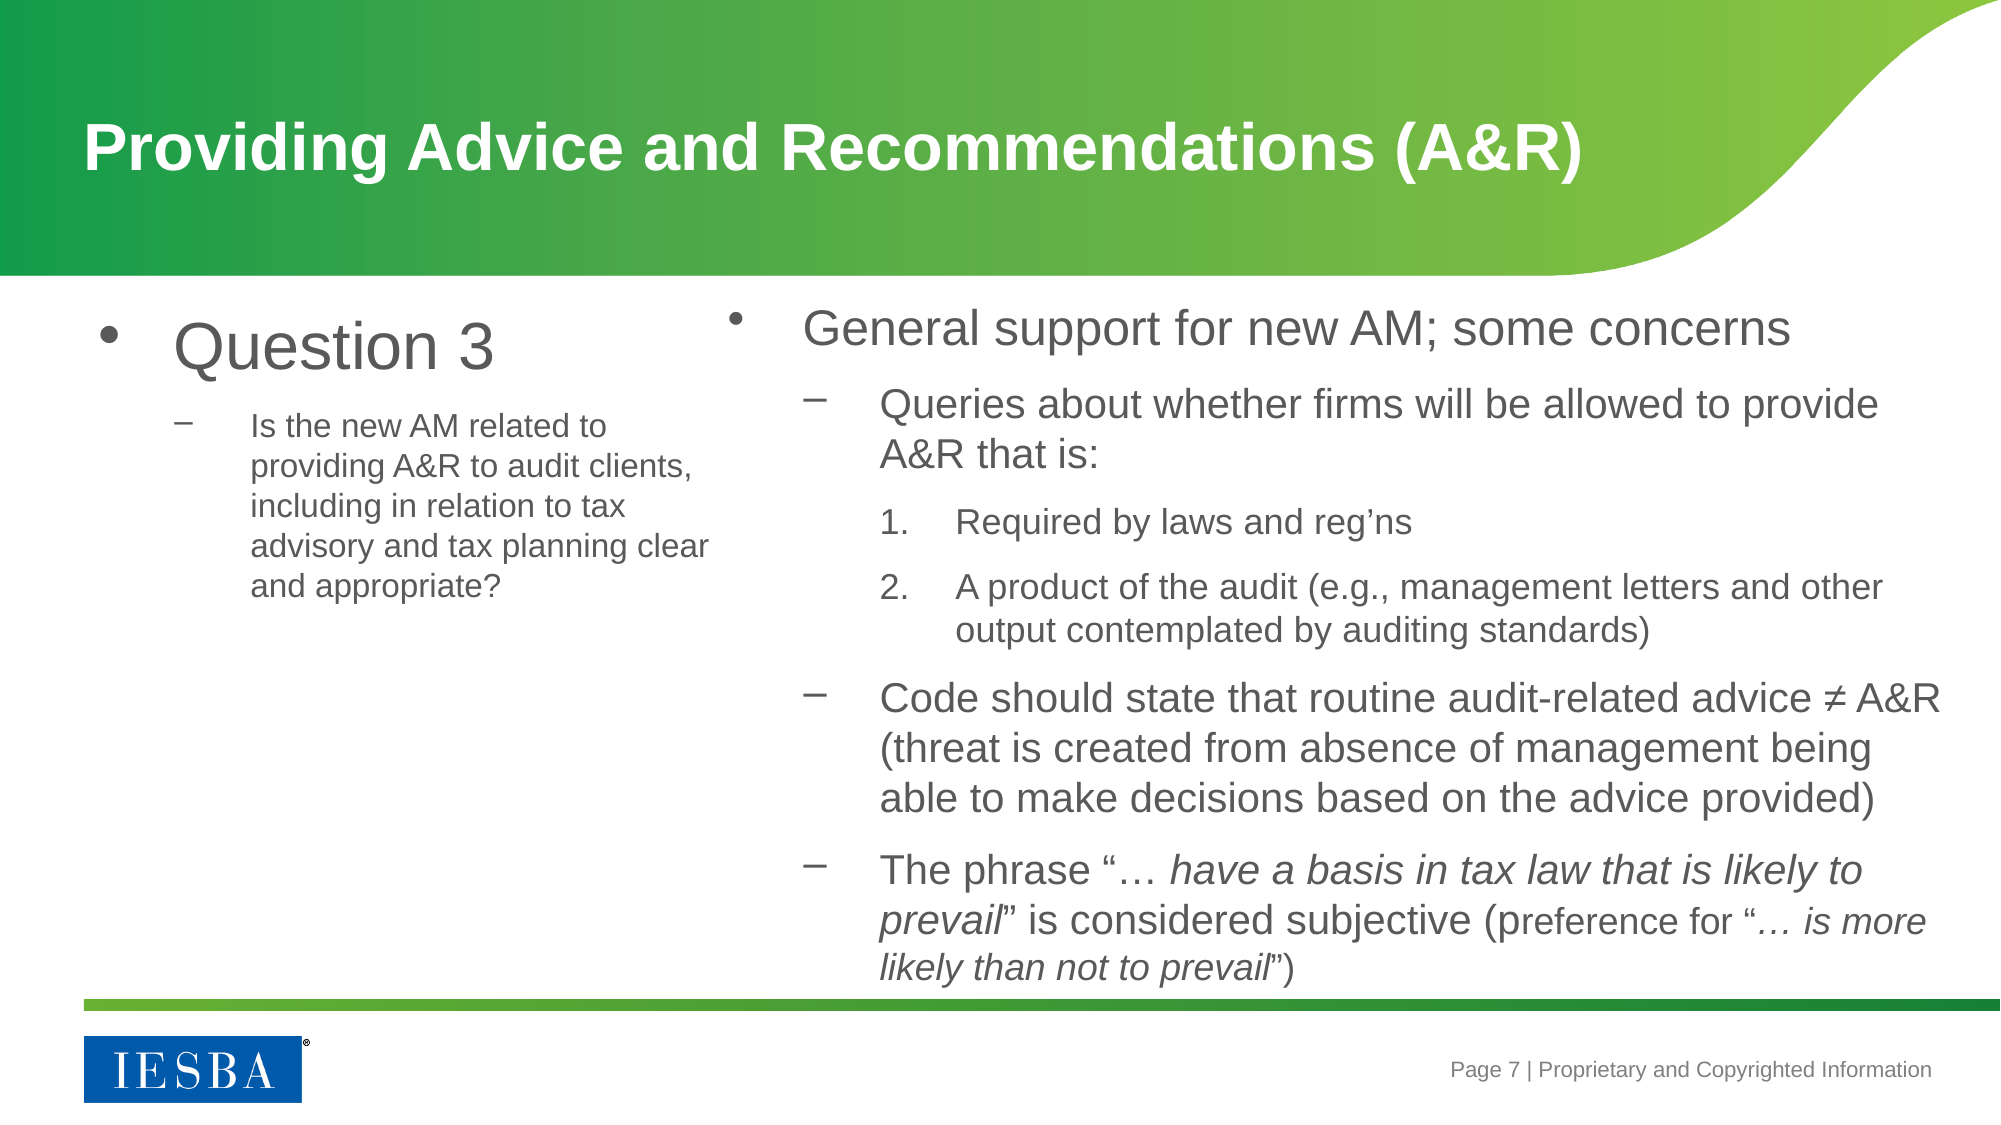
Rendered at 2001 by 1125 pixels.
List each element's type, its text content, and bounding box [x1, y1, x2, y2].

list Question 3 Is the new AM related to providing A&R to audit clients, including in relation to tax advisory and tax planning clear and appropriate? [83, 295, 738, 967]
list General support for new AM; some concerns Queries about whether firms will be allowed to provide A&R that is: Required by laws and reg’ns A product of the audit (e.g., management letters and other output contemplated by auditing standards) Code should state that routine audit-related advice ≠ A&R (threat is created from absence of management being able to make decisions based on the advice provided) The phrase “… have a basis in tax law that is likely to prevail” is considered subjective (preference for “… is more likely than not to prevail”) [712, 287, 1963, 959]
picture [84, 1036, 310, 1103]
picture [0, 0, 2000, 276]
title Providing Advice and Recommendations (A&R) [83, 99, 1734, 188]
